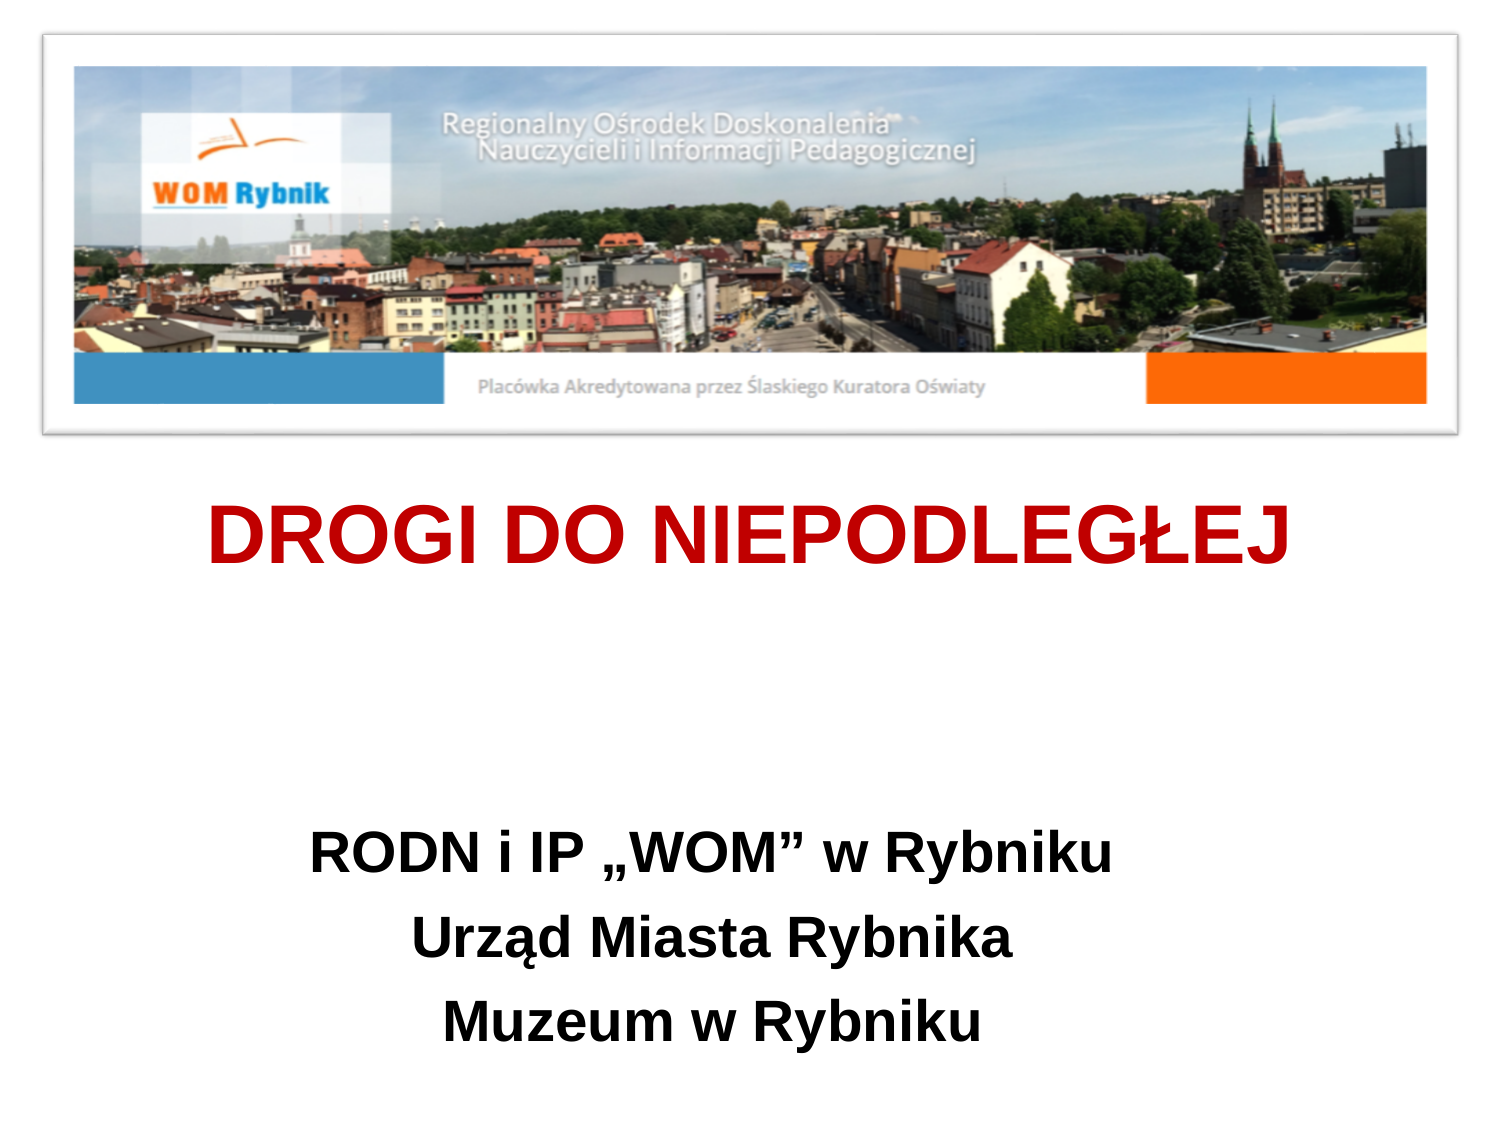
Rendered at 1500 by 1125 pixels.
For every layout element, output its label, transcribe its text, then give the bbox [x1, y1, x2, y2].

text_box DROGI DO NIEPODLEGŁEJ [187, 454, 1313, 588]
picture [32, 24, 1468, 446]
text_box RODN i IP „WOM” w Rybniku Urząd Miasta Rybnika Muzeum w Rybniku [149, 712, 1275, 1063]
